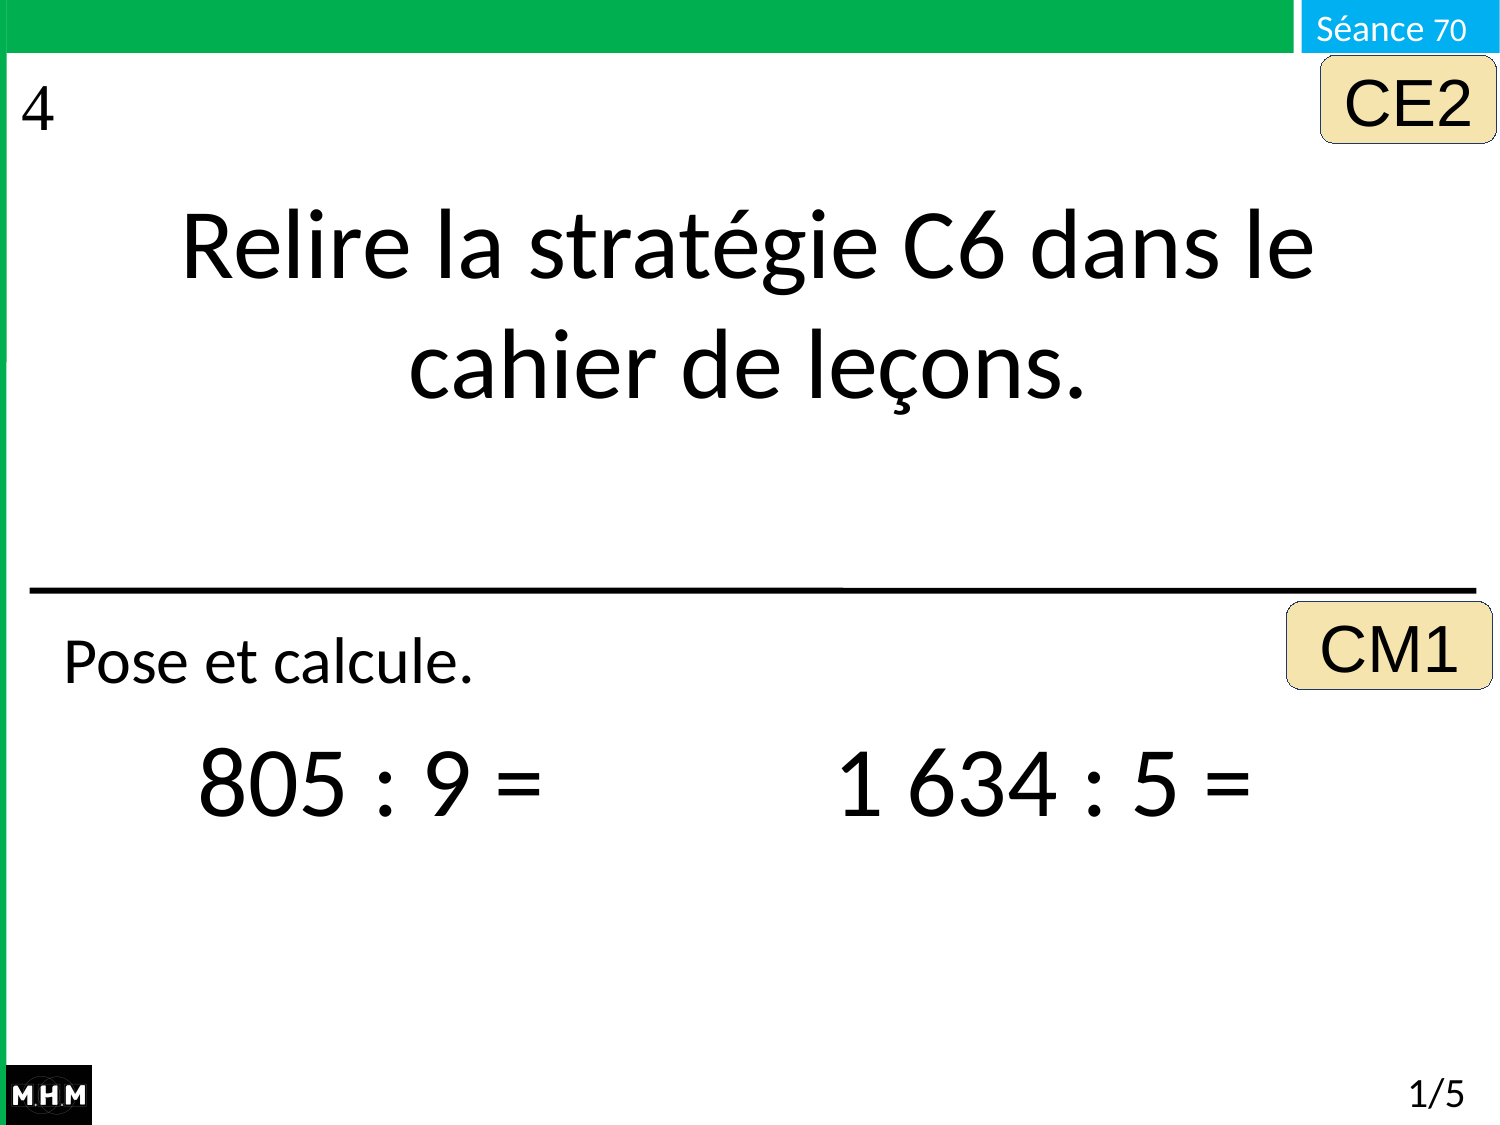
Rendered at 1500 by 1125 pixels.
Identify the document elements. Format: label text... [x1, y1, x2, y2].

text_box Relire la stratégie C6 dans le cahier de leçons. [101, 170, 1397, 426]
text_box 805 : 9 = [96, 708, 668, 844]
picture [6, 1065, 92, 1125]
text_box CE2 [1320, 55, 1497, 144]
list 1/5 [1373, 1064, 1500, 1125]
text_box CM1 [1286, 601, 1493, 690]
text_box 1 634 : 5 = [768, 708, 1340, 844]
text_box Pose et calcule. [48, 619, 620, 706]
